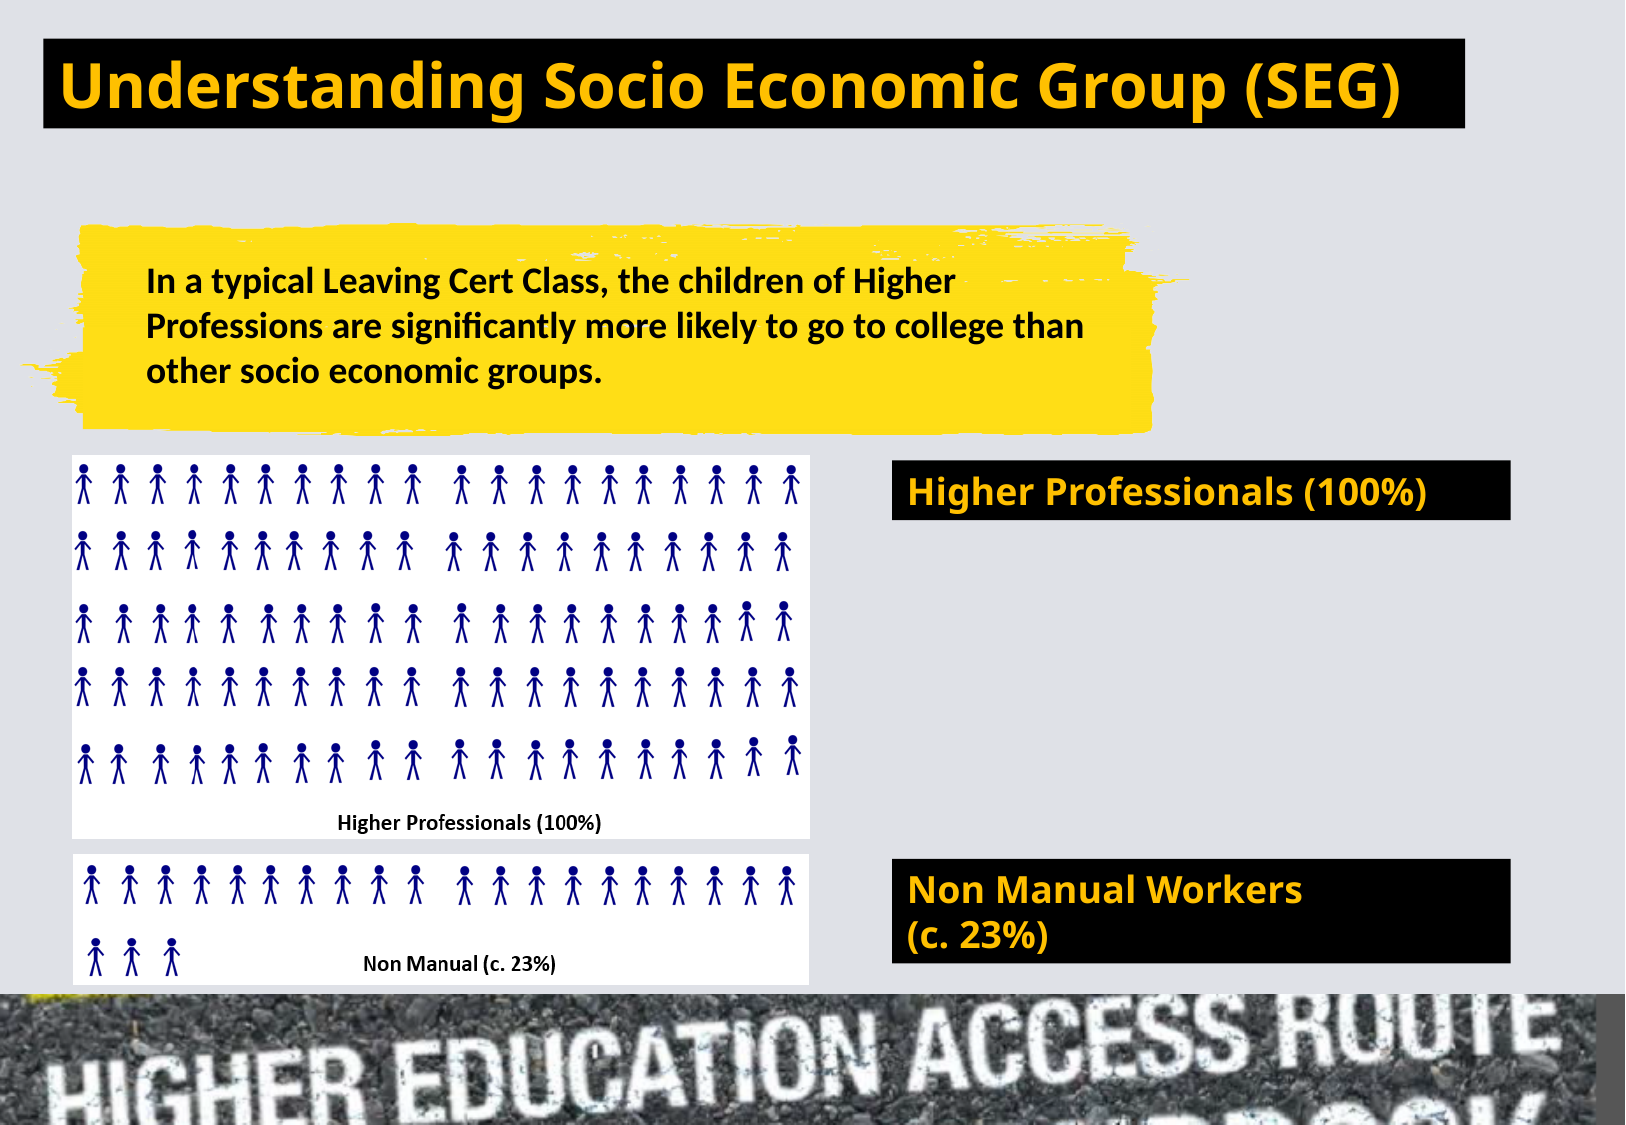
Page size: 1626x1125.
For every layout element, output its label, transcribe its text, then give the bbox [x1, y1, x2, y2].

text_box Understanding Socio Economic Group (SEG) [43, 38, 1466, 129]
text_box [19, 223, 1190, 436]
text_box Higher Professionals (100%) [892, 460, 1511, 521]
text_box Non Manual Workers (c. 23%) [892, 858, 1511, 964]
picture [0, 994, 1625, 1125]
picture [72, 455, 810, 840]
picture [73, 853, 809, 985]
